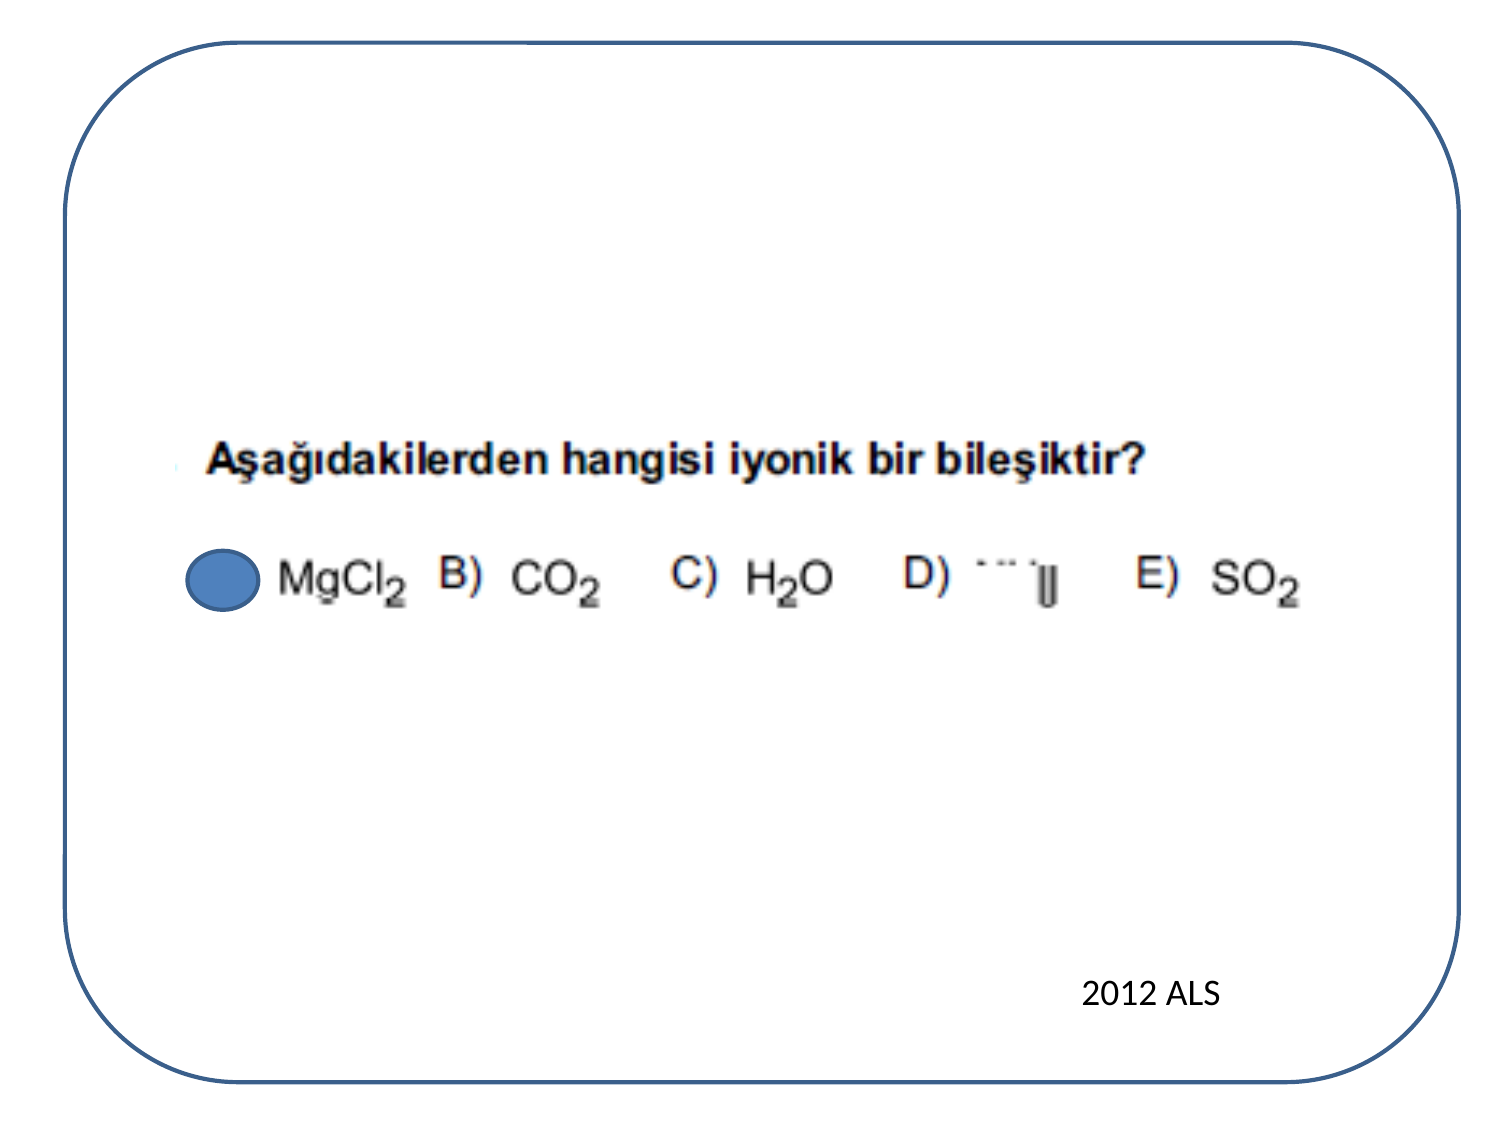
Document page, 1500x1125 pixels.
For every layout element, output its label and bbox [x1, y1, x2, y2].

picture [175, 409, 1334, 661]
text_box [62, 40, 1461, 1085]
